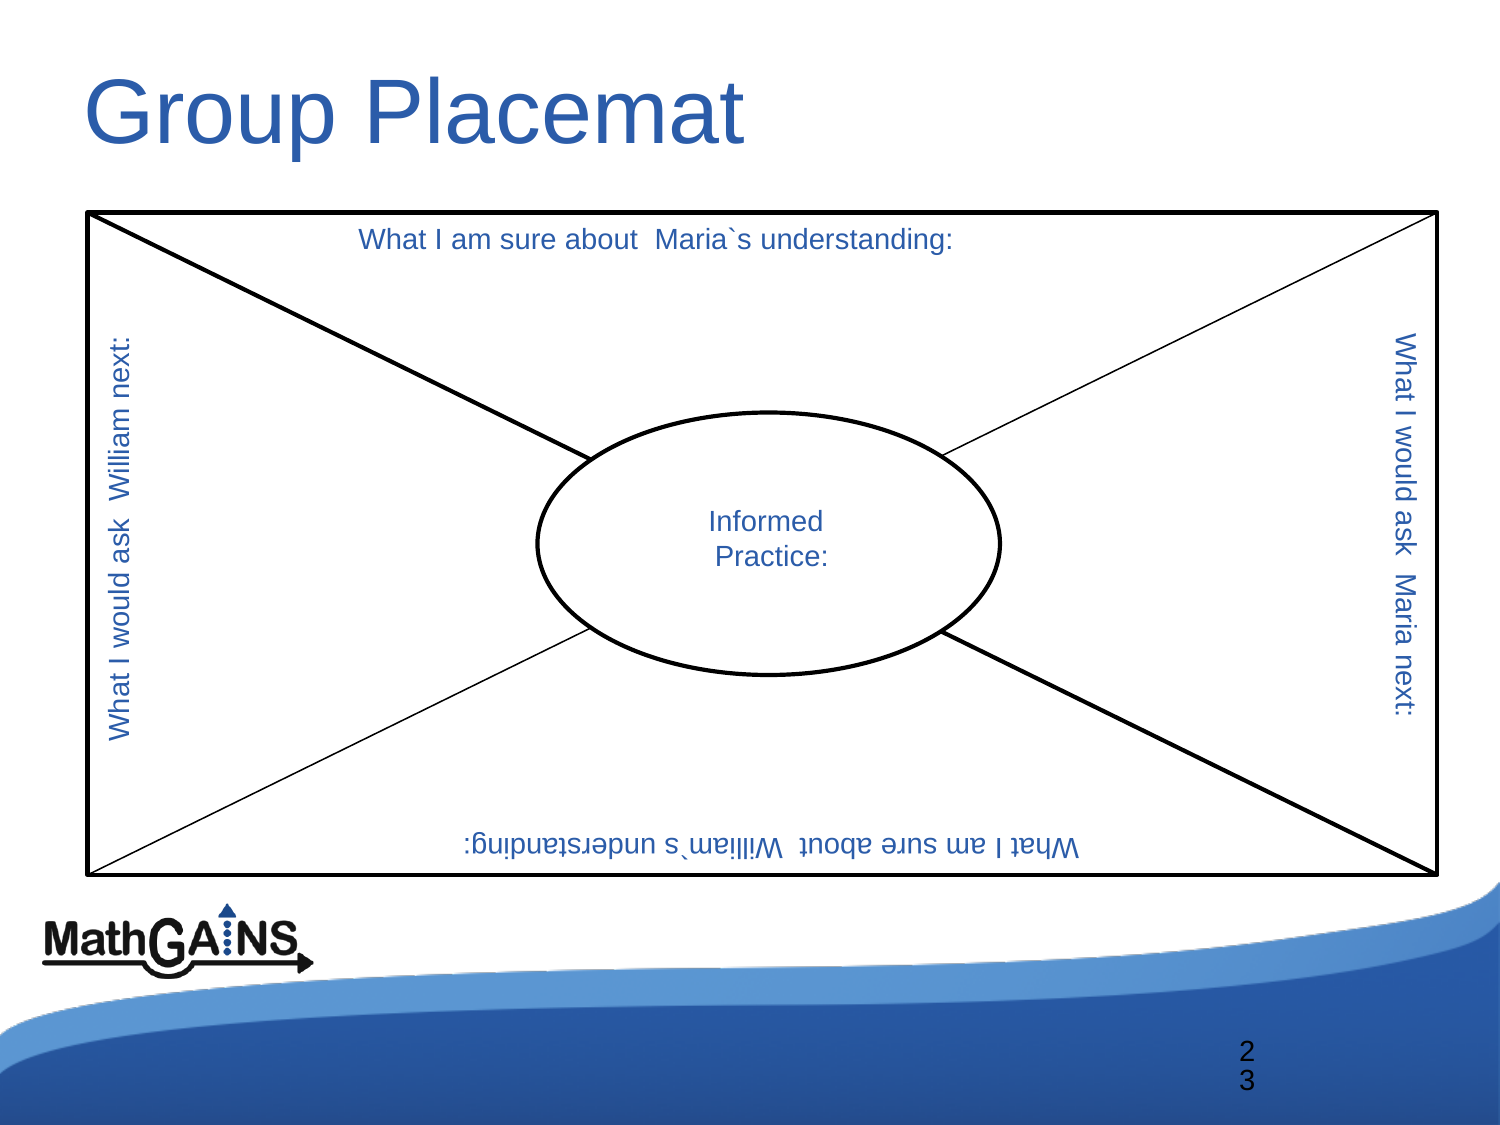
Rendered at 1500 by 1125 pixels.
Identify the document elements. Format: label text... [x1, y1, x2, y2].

title Group Placemat [74, 14, 813, 198]
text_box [24, 199, 1500, 888]
slide_number 23 [1223, 1023, 1277, 1075]
picture [0, 878, 1500, 1125]
